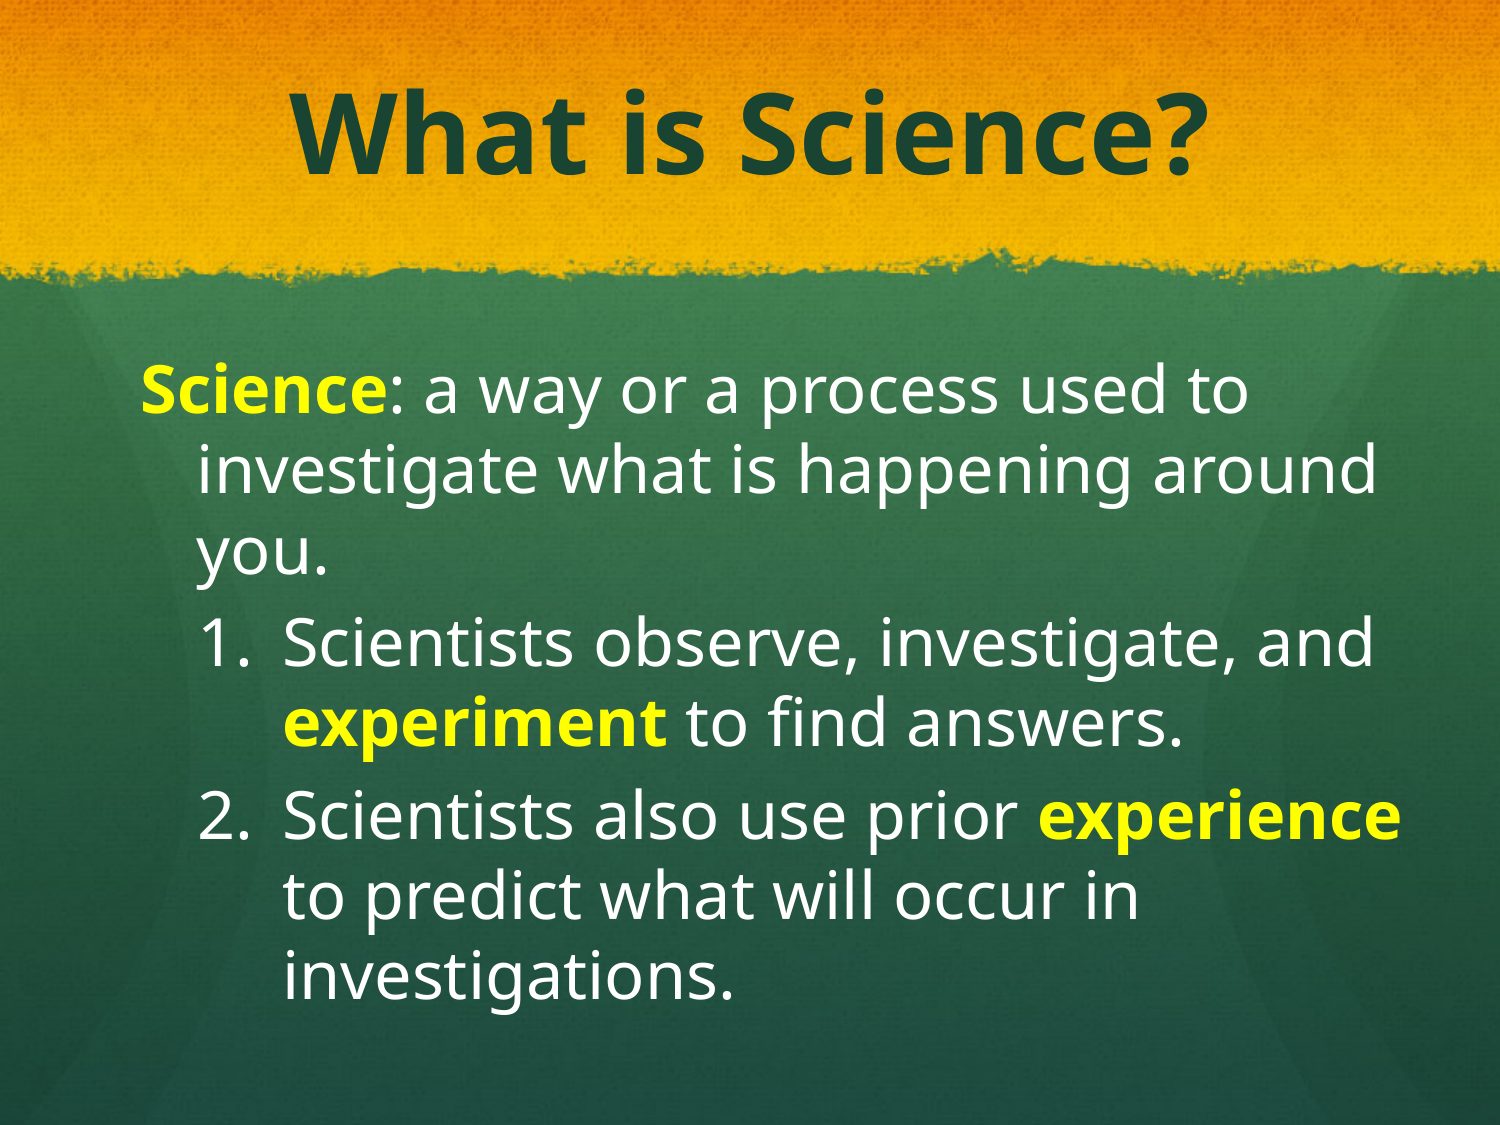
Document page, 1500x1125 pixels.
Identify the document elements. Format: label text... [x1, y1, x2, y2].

picture [0, 0, 1500, 1125]
list Science: a way or a process used to investigate what is happening around you. Scientists observe, investigate, and experiment to find answers. Scientists also use prior experience to predict what will occur in investigations. [125, 339, 1425, 1026]
title What is Science? [125, 13, 1375, 246]
